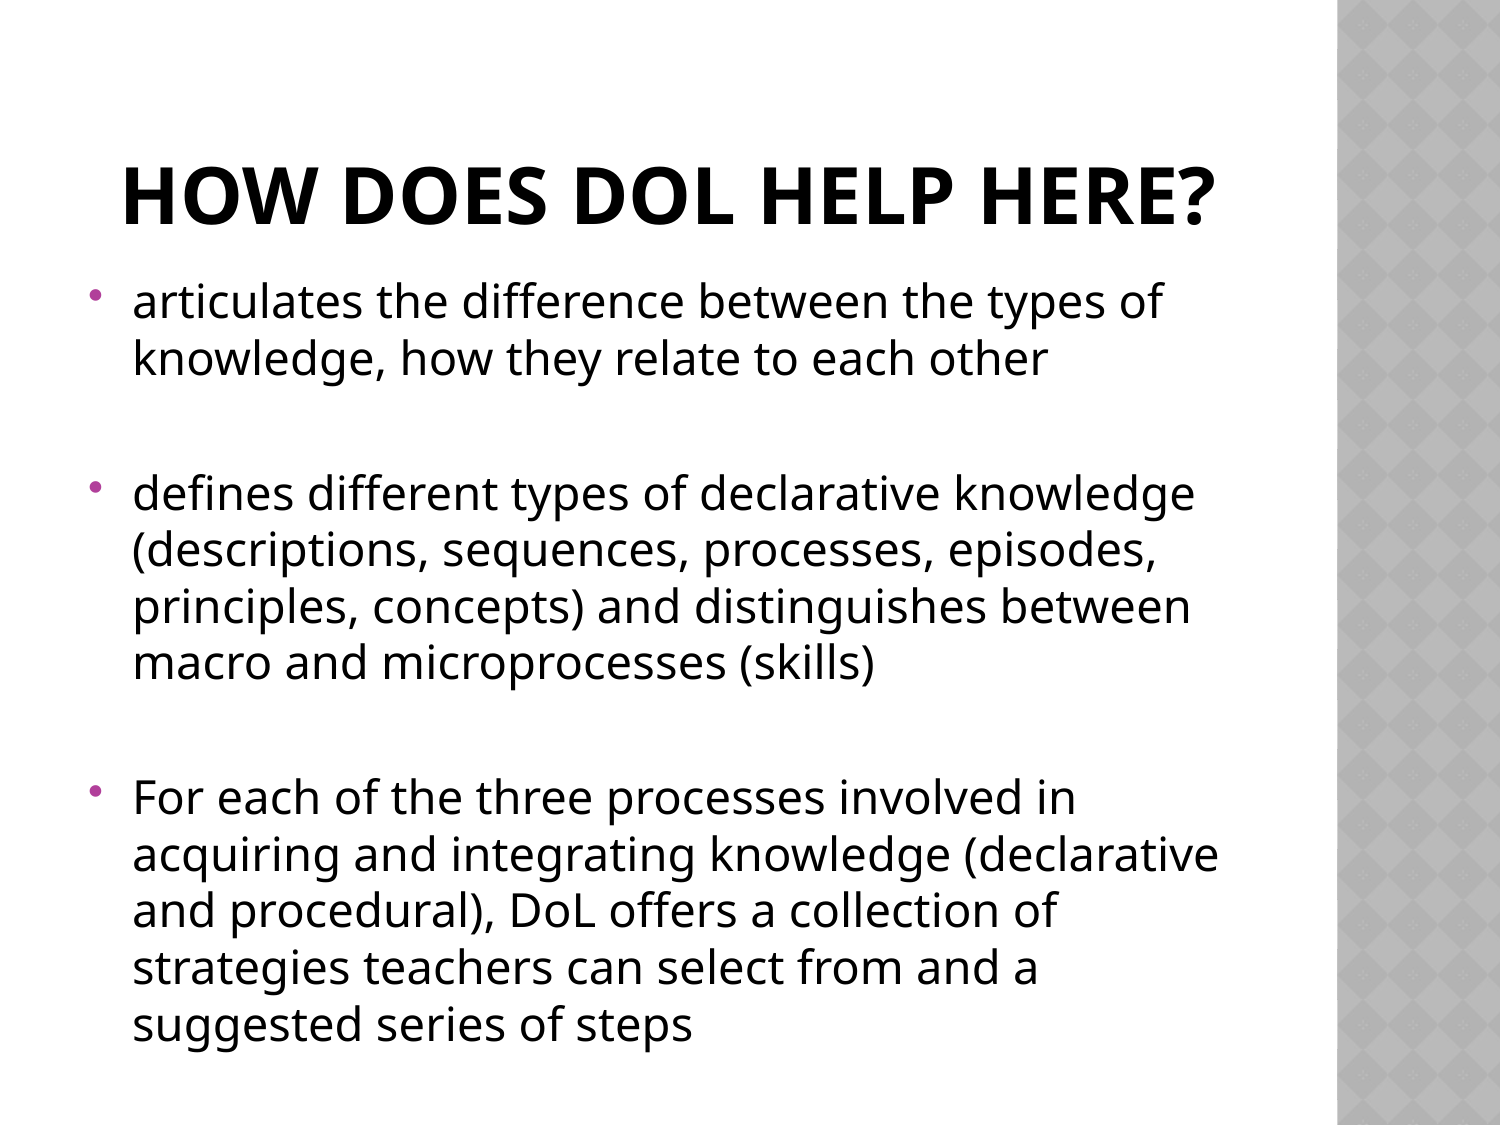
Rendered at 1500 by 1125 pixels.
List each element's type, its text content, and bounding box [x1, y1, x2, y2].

title How Does DoL Help here? [75, 52, 1263, 240]
list articulates the difference between the types of knowledge, how they relate to each other defines different types of declarative knowledge (descriptions, sequences, processes, episodes, principles, concepts) and distinguishes between macro and microprocesses (skills) For each of the three processes involved in acquiring and integrating knowledge (declarative and procedural), DoL offers a collection of strategies teachers can select from and a suggested series of steps [75, 264, 1263, 1059]
